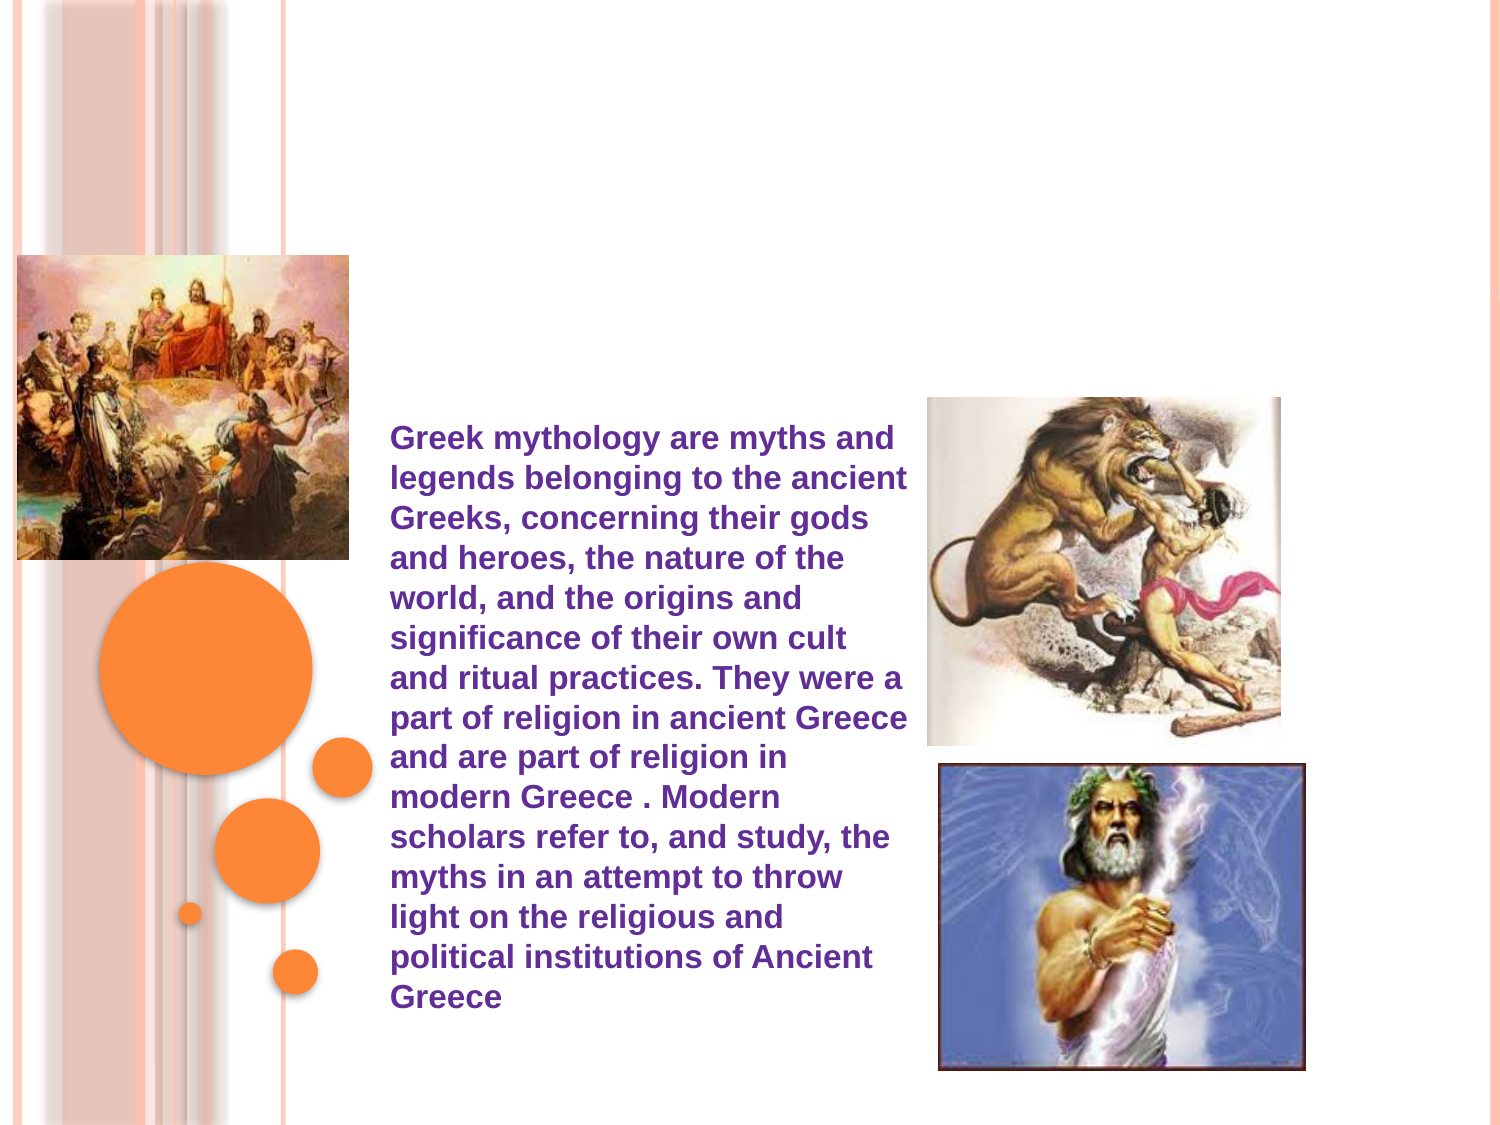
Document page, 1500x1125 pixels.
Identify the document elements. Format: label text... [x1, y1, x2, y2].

picture [938, 762, 1306, 1071]
picture [17, 254, 349, 561]
subtitle Greek mythology are myths and legends belonging to the ancient Greeks, concerning their gods and heroes, the nature of the world, and the origins and significance of their own cult and ritual practices. They were a part of religion in ancient Greece and are part of religion in modern Greece . Modern scholars refer to, and study, the myths in an attempt to throw light on the religious and political institutions of Ancient Greece [375, 408, 928, 1024]
picture [926, 396, 1281, 746]
